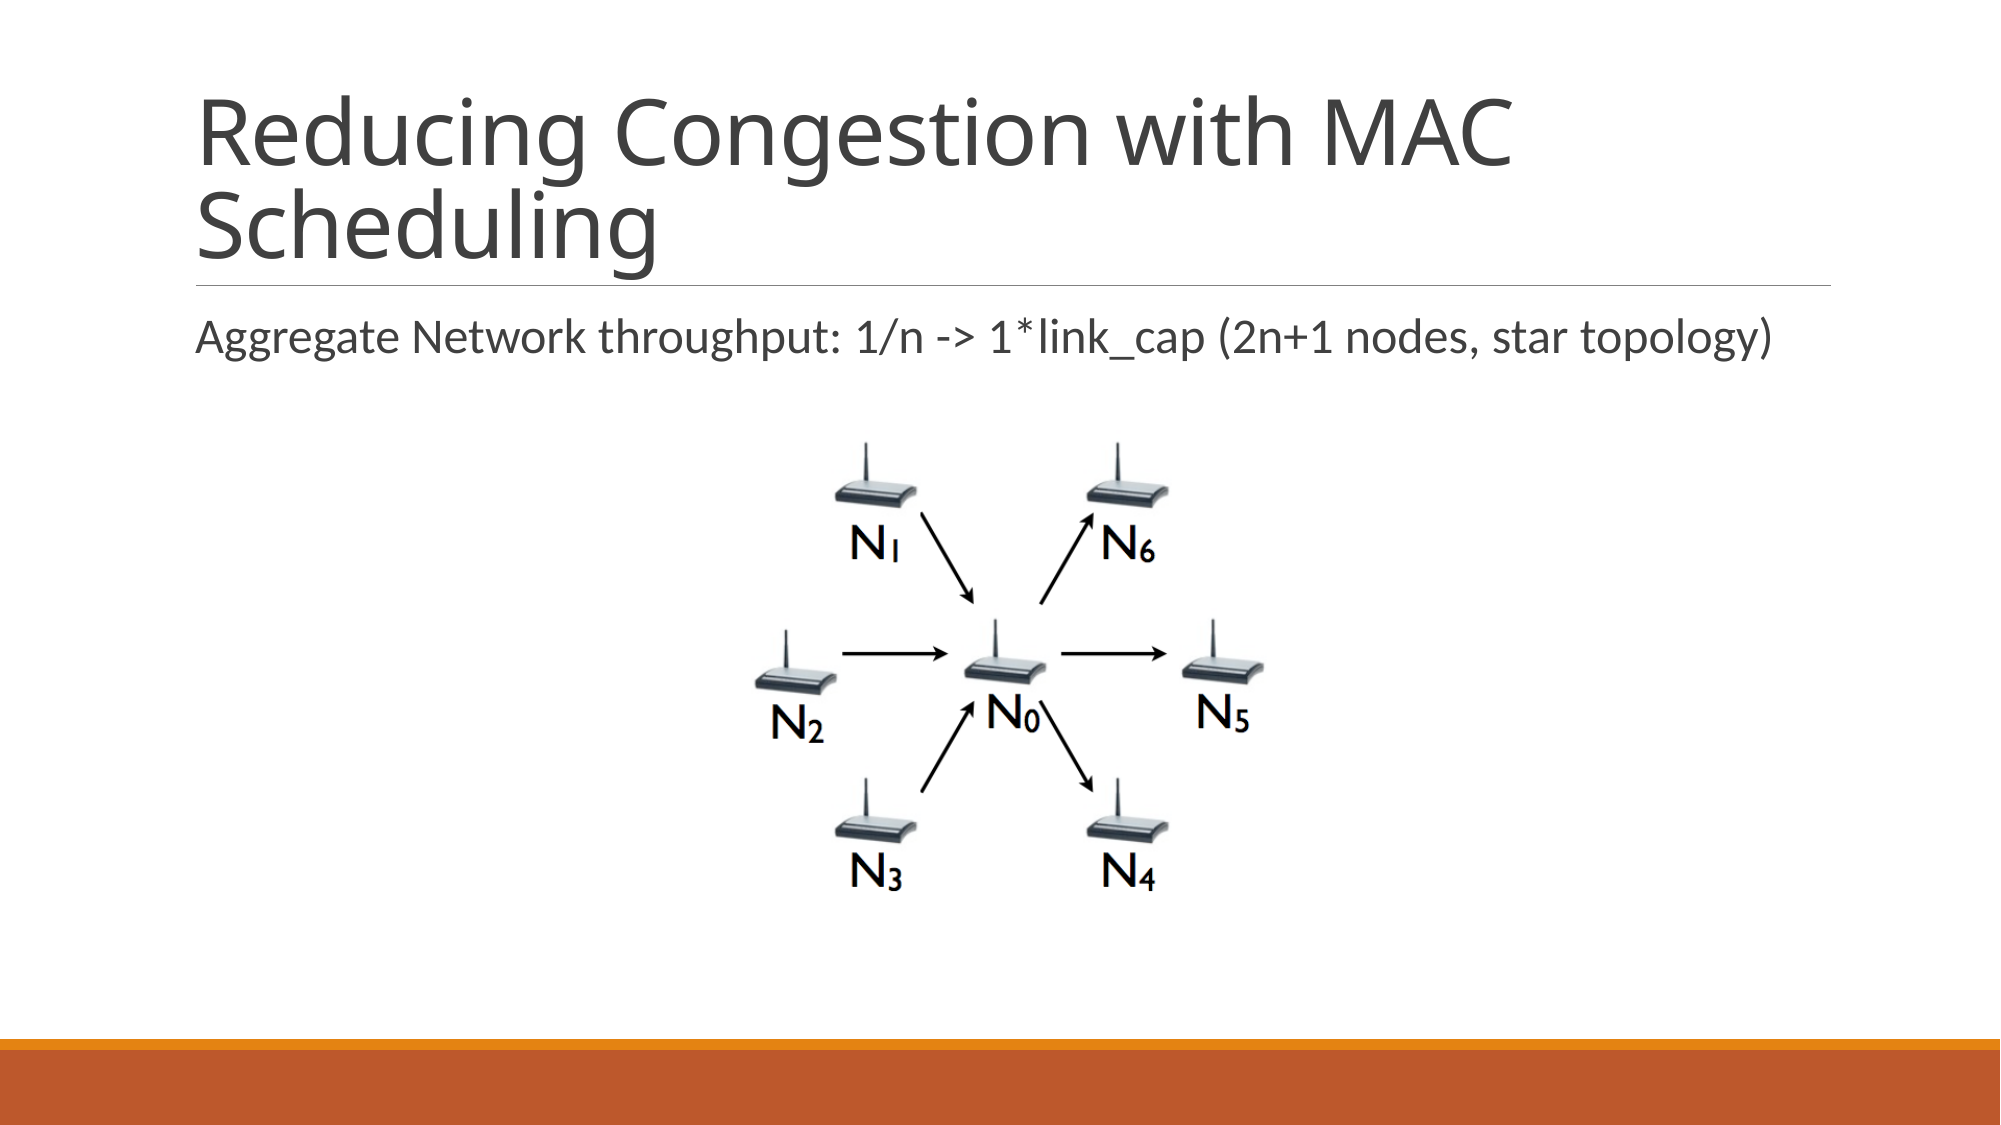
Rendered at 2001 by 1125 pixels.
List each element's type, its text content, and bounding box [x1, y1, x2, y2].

picture [691, 411, 1318, 938]
title Reducing Congestion with MAC Scheduling [180, 47, 1830, 285]
list Aggregate Network throughput: 1/n -> 1*link_cap (2n+1 nodes, star topology) [180, 302, 1830, 963]
